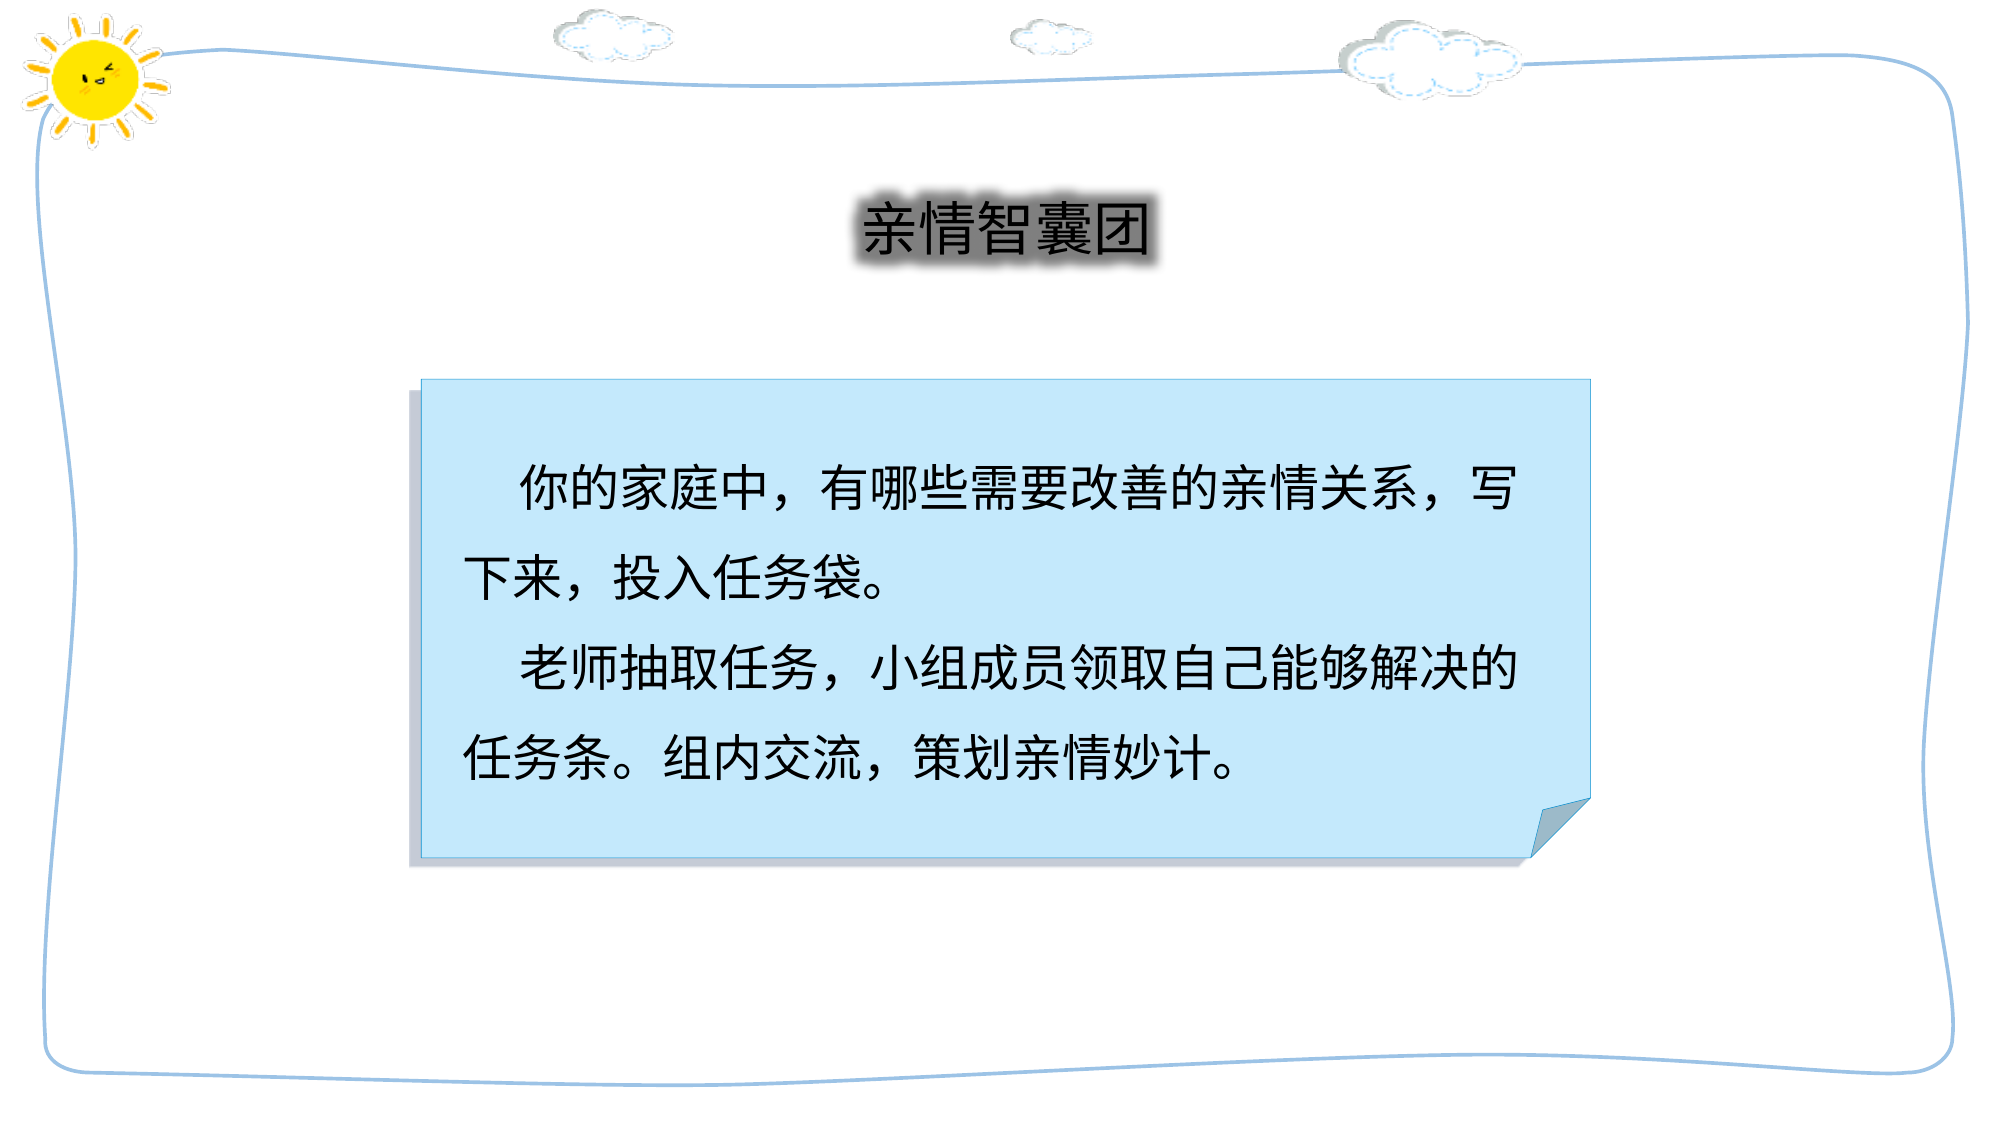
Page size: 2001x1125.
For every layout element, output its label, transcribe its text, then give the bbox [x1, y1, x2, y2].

text_box 你的家庭中，有哪些需要改善的亲情关系，写下来，投入任务袋。 老师抽取任务，小组成员领取自己能够解决的任务条。组内交流，策划亲情妙计。 [421, 379, 1591, 858]
picture [1338, 16, 1524, 101]
text_box 亲情智囊团 [777, 184, 1235, 270]
picture [553, 7, 675, 63]
picture [1010, 18, 1094, 56]
picture [15, 12, 174, 152]
